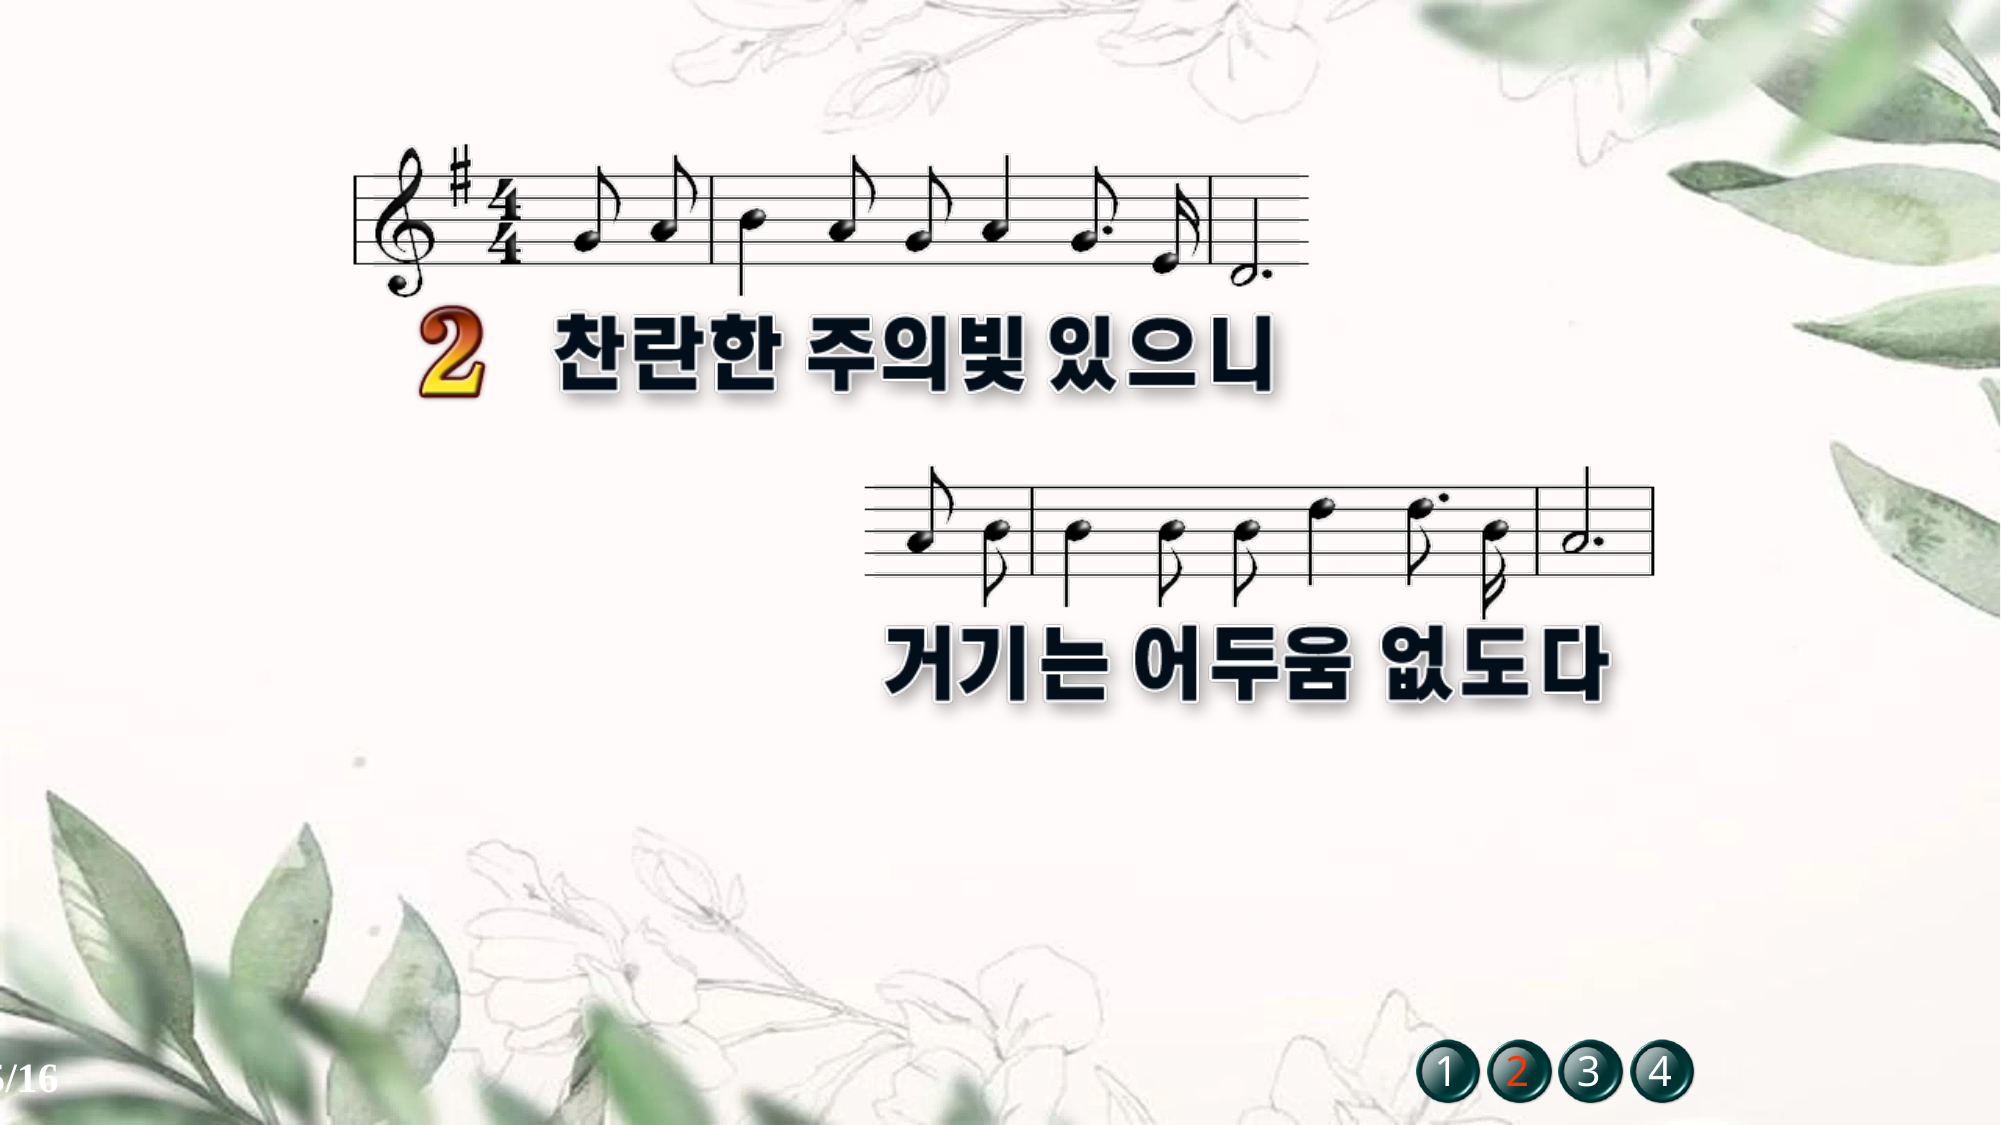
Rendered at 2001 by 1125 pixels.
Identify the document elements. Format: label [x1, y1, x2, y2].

text_box [1413, 1035, 1484, 1106]
text_box [1555, 1035, 1626, 1106]
text_box [1484, 1035, 1555, 1106]
picture [0, 0, 2001, 1125]
text_box [1627, 1035, 1697, 1106]
